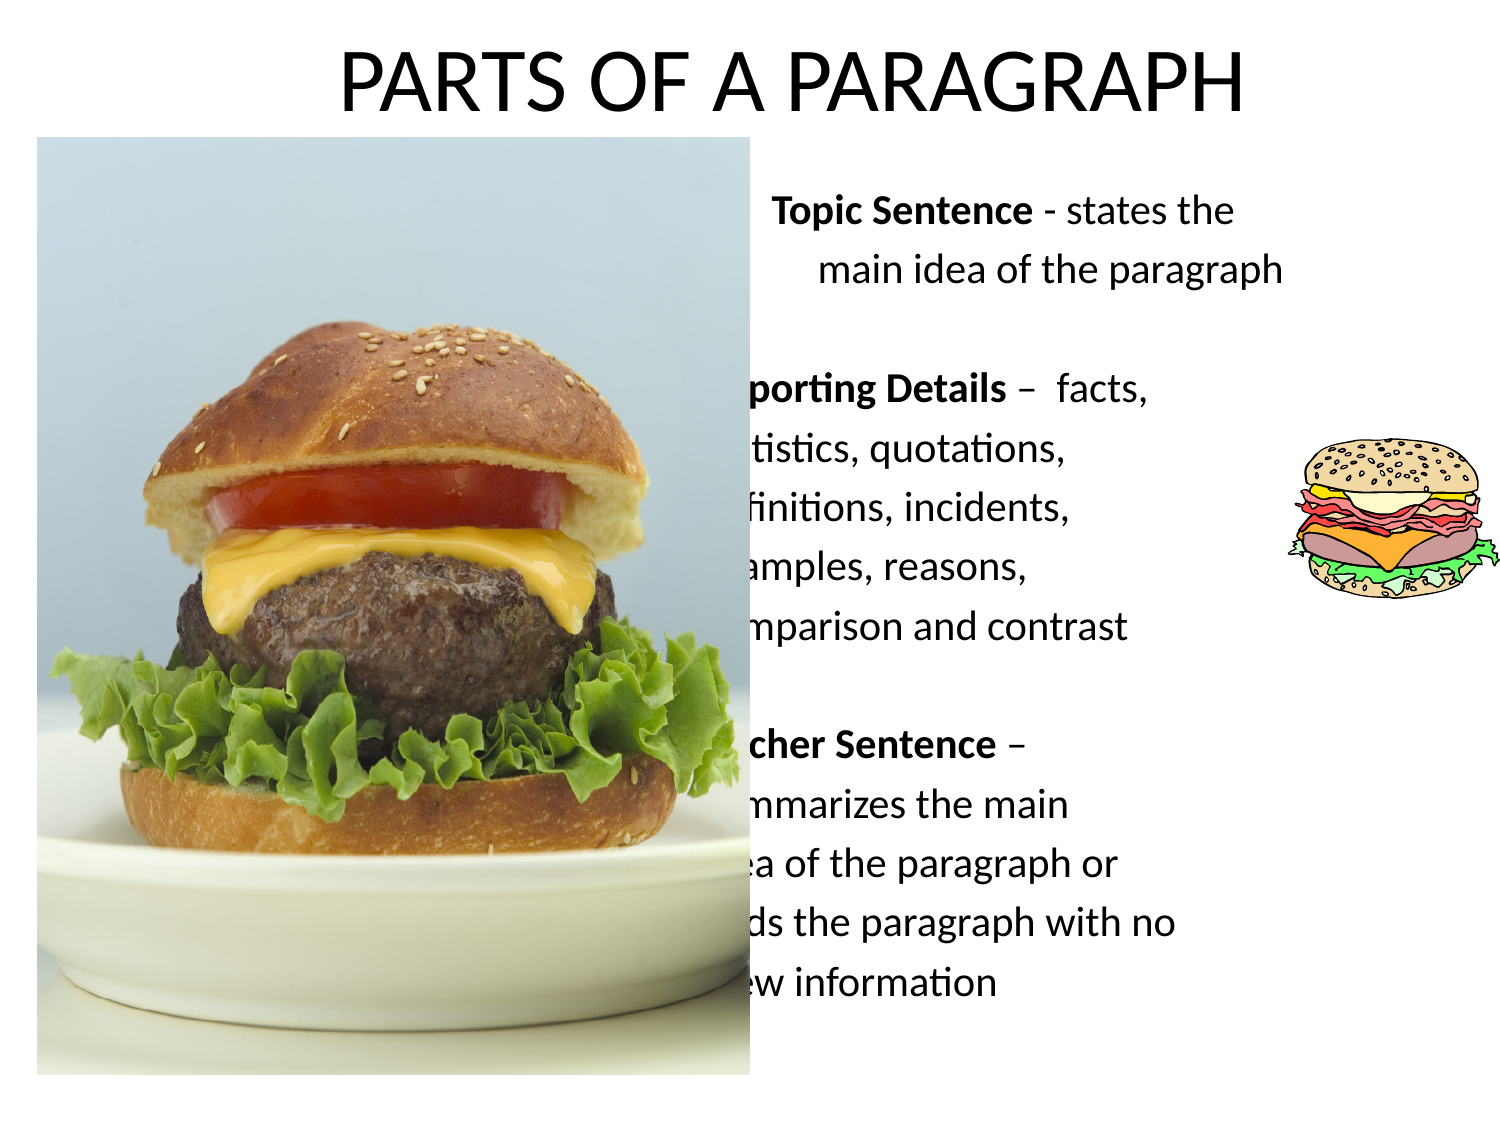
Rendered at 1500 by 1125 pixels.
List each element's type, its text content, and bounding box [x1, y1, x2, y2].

picture [1287, 437, 1500, 601]
picture [37, 137, 751, 1076]
title PARTS OF A PARAGRAPH [75, 0, 1425, 137]
list Topic Sentence - states the main idea of the paragraph Supporting Details – facts, statistics, quotations, definitions, incidents, examples, reasons, comparison and contrast Clincher Sentence – summarizes the main idea of the paragraph or ends the paragraph with no new information [50, 137, 1463, 1088]
